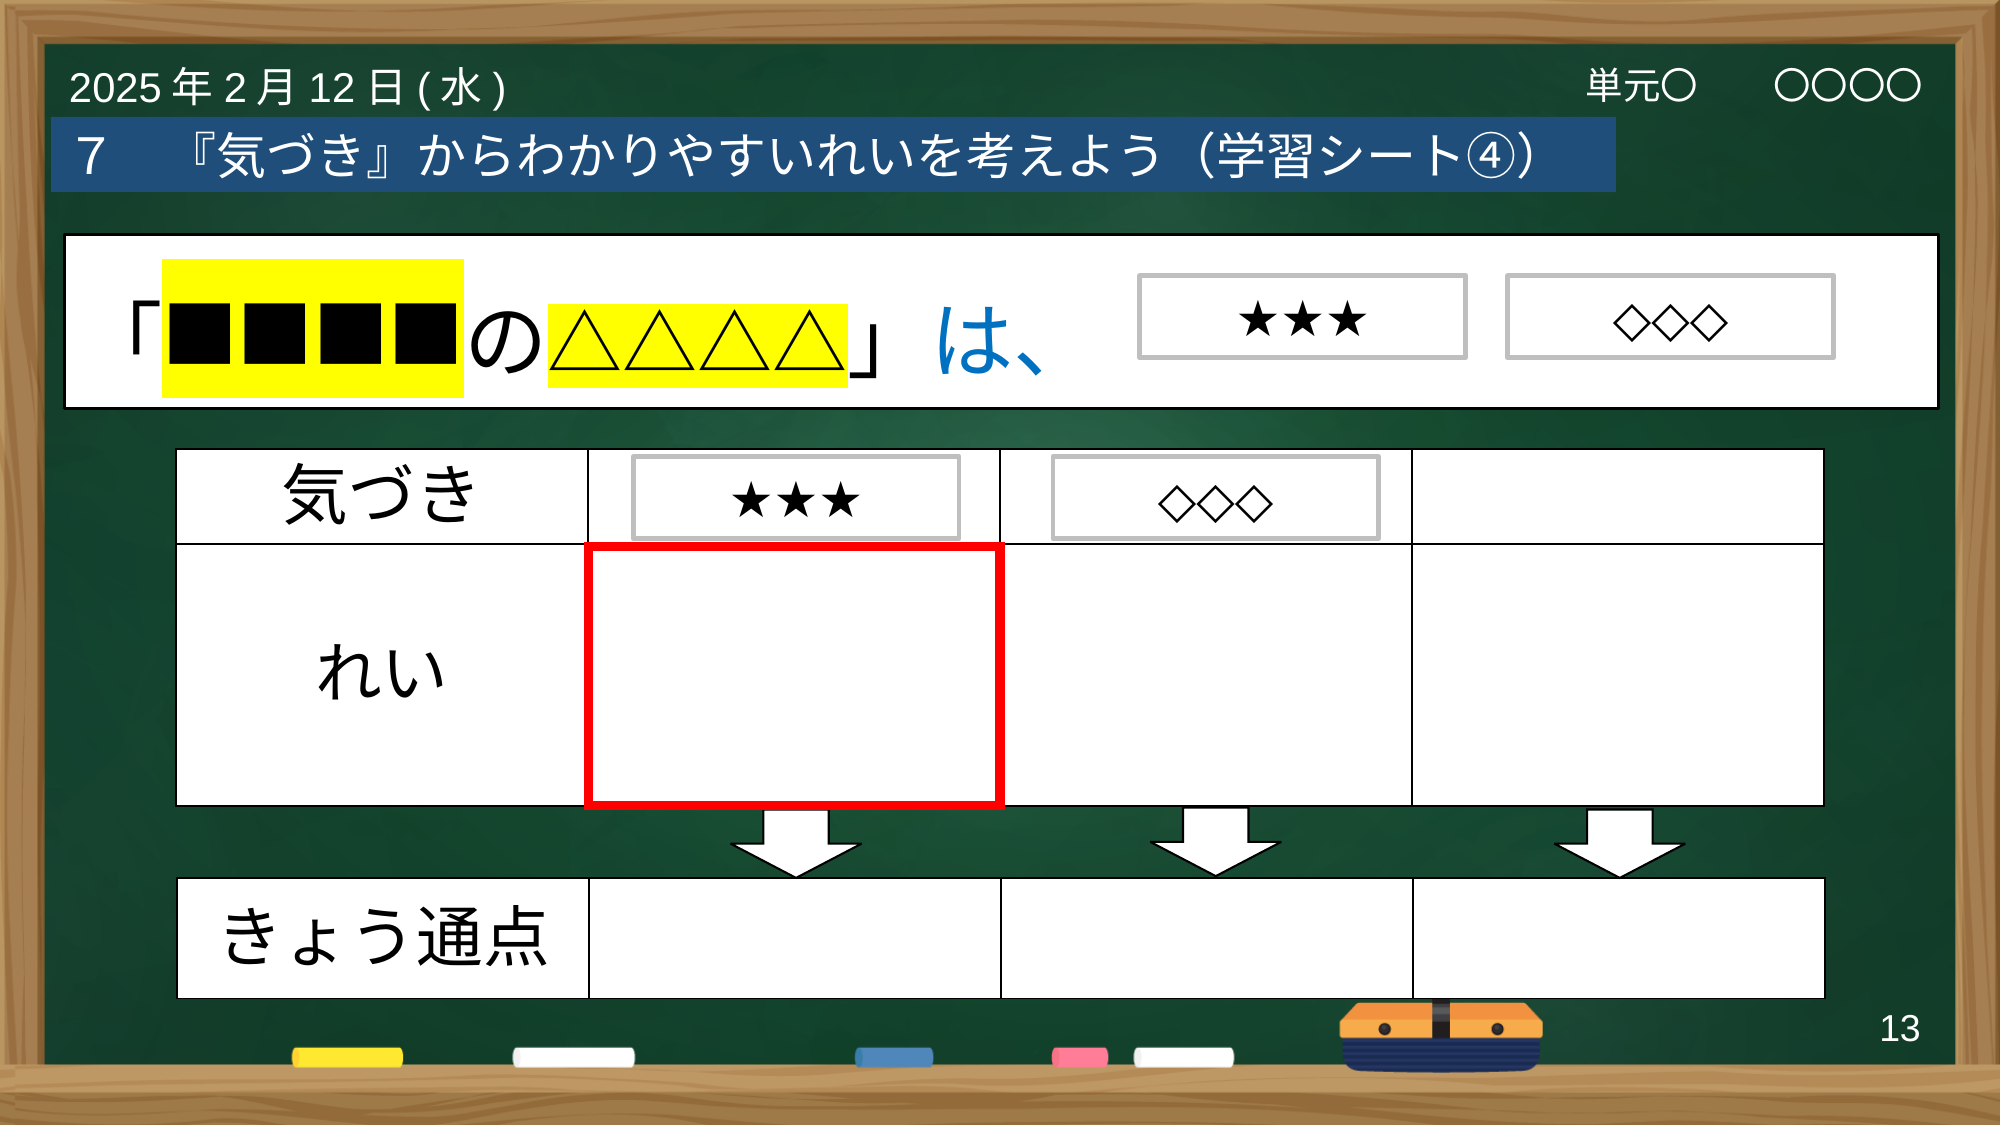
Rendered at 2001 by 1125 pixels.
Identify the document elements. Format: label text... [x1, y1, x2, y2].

text_box ◇◇◇ [1052, 456, 1379, 539]
table_header [589, 450, 999, 543]
footer 単元〇 〇〇〇〇 [1333, 55, 1939, 115]
text_box [1150, 807, 1282, 877]
table_header [590, 879, 1000, 998]
table_cell [1413, 545, 1823, 805]
text_box [588, 546, 1000, 806]
slide_number 13 [1705, 996, 1936, 1057]
table_header [1002, 879, 1412, 998]
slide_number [53, 55, 537, 116]
table_cell [1001, 545, 1411, 805]
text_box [63, 233, 1939, 410]
text_box [1554, 809, 1686, 878]
picture [0, 0, 2000, 1125]
text_box [730, 809, 862, 878]
table_cell れい [177, 545, 587, 805]
table_header 気づき [177, 450, 587, 543]
table_header [1001, 450, 1411, 543]
table_header [1414, 879, 1824, 998]
table_header [1413, 450, 1823, 543]
text_box ★★★ [633, 456, 959, 539]
table_header きょう通点 [178, 879, 588, 998]
text_box ７ 『気づき』からわかりやすいれいを考えよう（学習シート④） [51, 116, 1616, 192]
